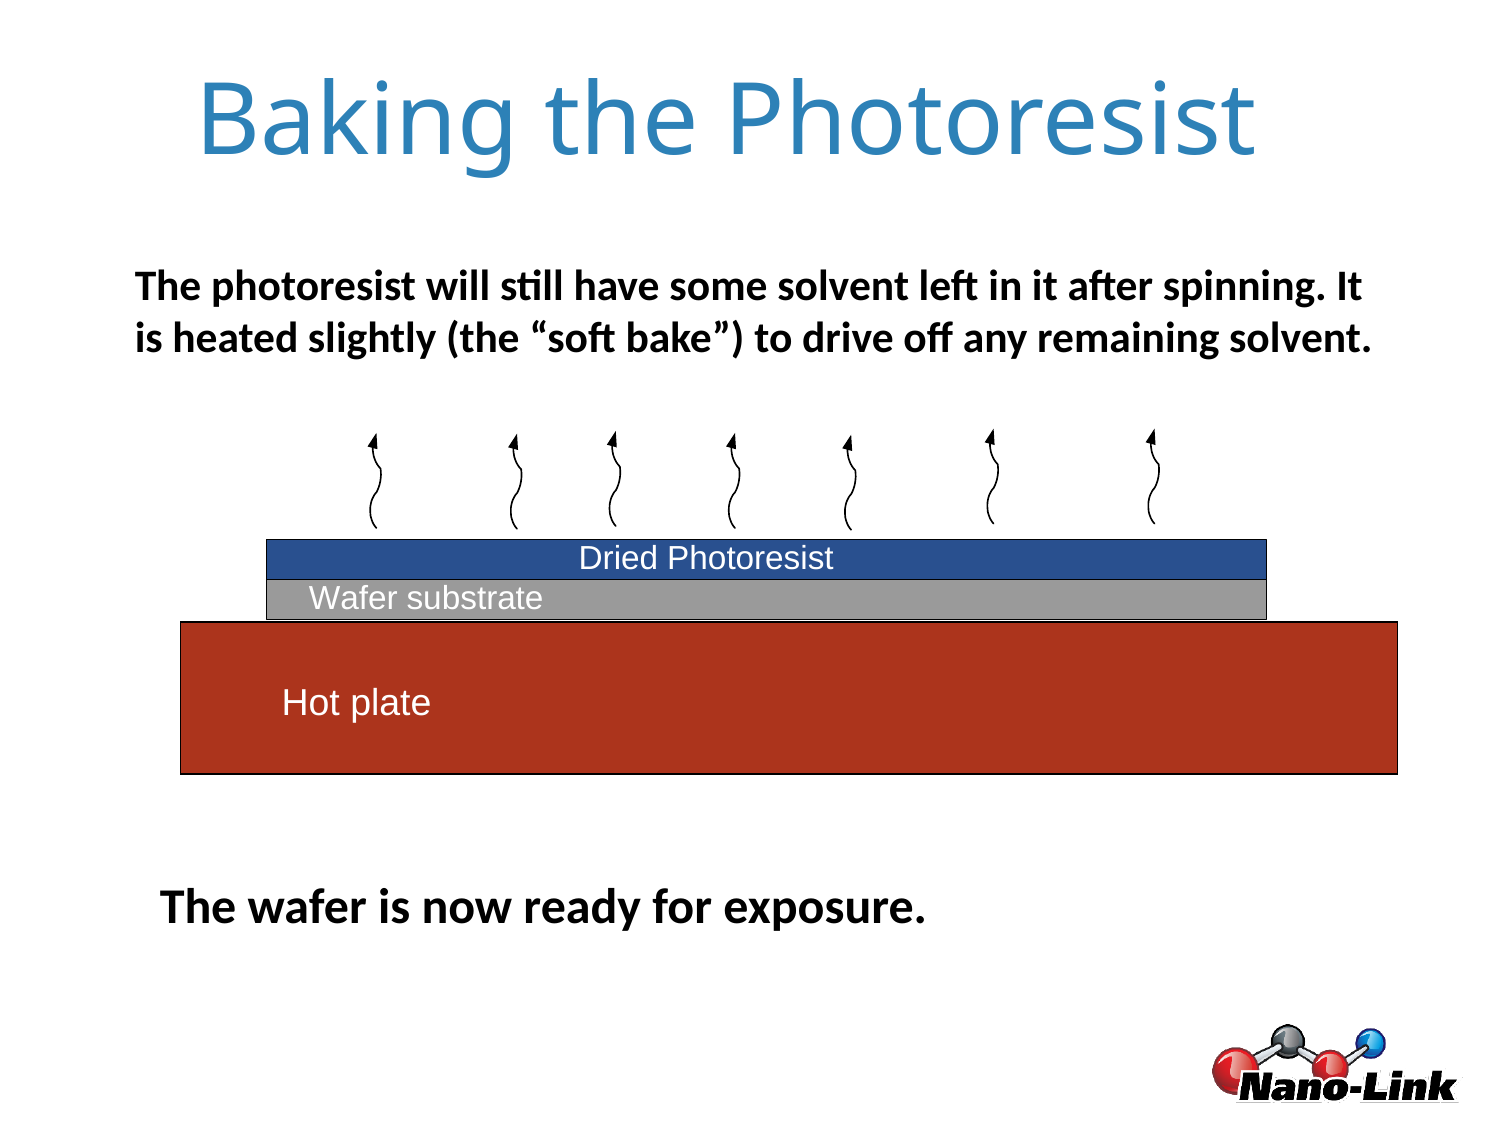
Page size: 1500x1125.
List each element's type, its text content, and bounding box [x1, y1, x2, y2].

picture [604, 429, 623, 529]
picture [262, 430, 1270, 621]
picture [1212, 1024, 1463, 1103]
picture [982, 426, 1001, 527]
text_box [180, 621, 1398, 775]
list The photoresist will still have some solvent left in it after spinning. It is heated slightly (the “soft bake”) to drive off any remaining solvent. [119, 249, 1390, 417]
text_box The wafer is now ready for exposure. [145, 866, 1415, 981]
picture [1143, 426, 1162, 527]
title Baking the Photoresist [64, 46, 1415, 152]
